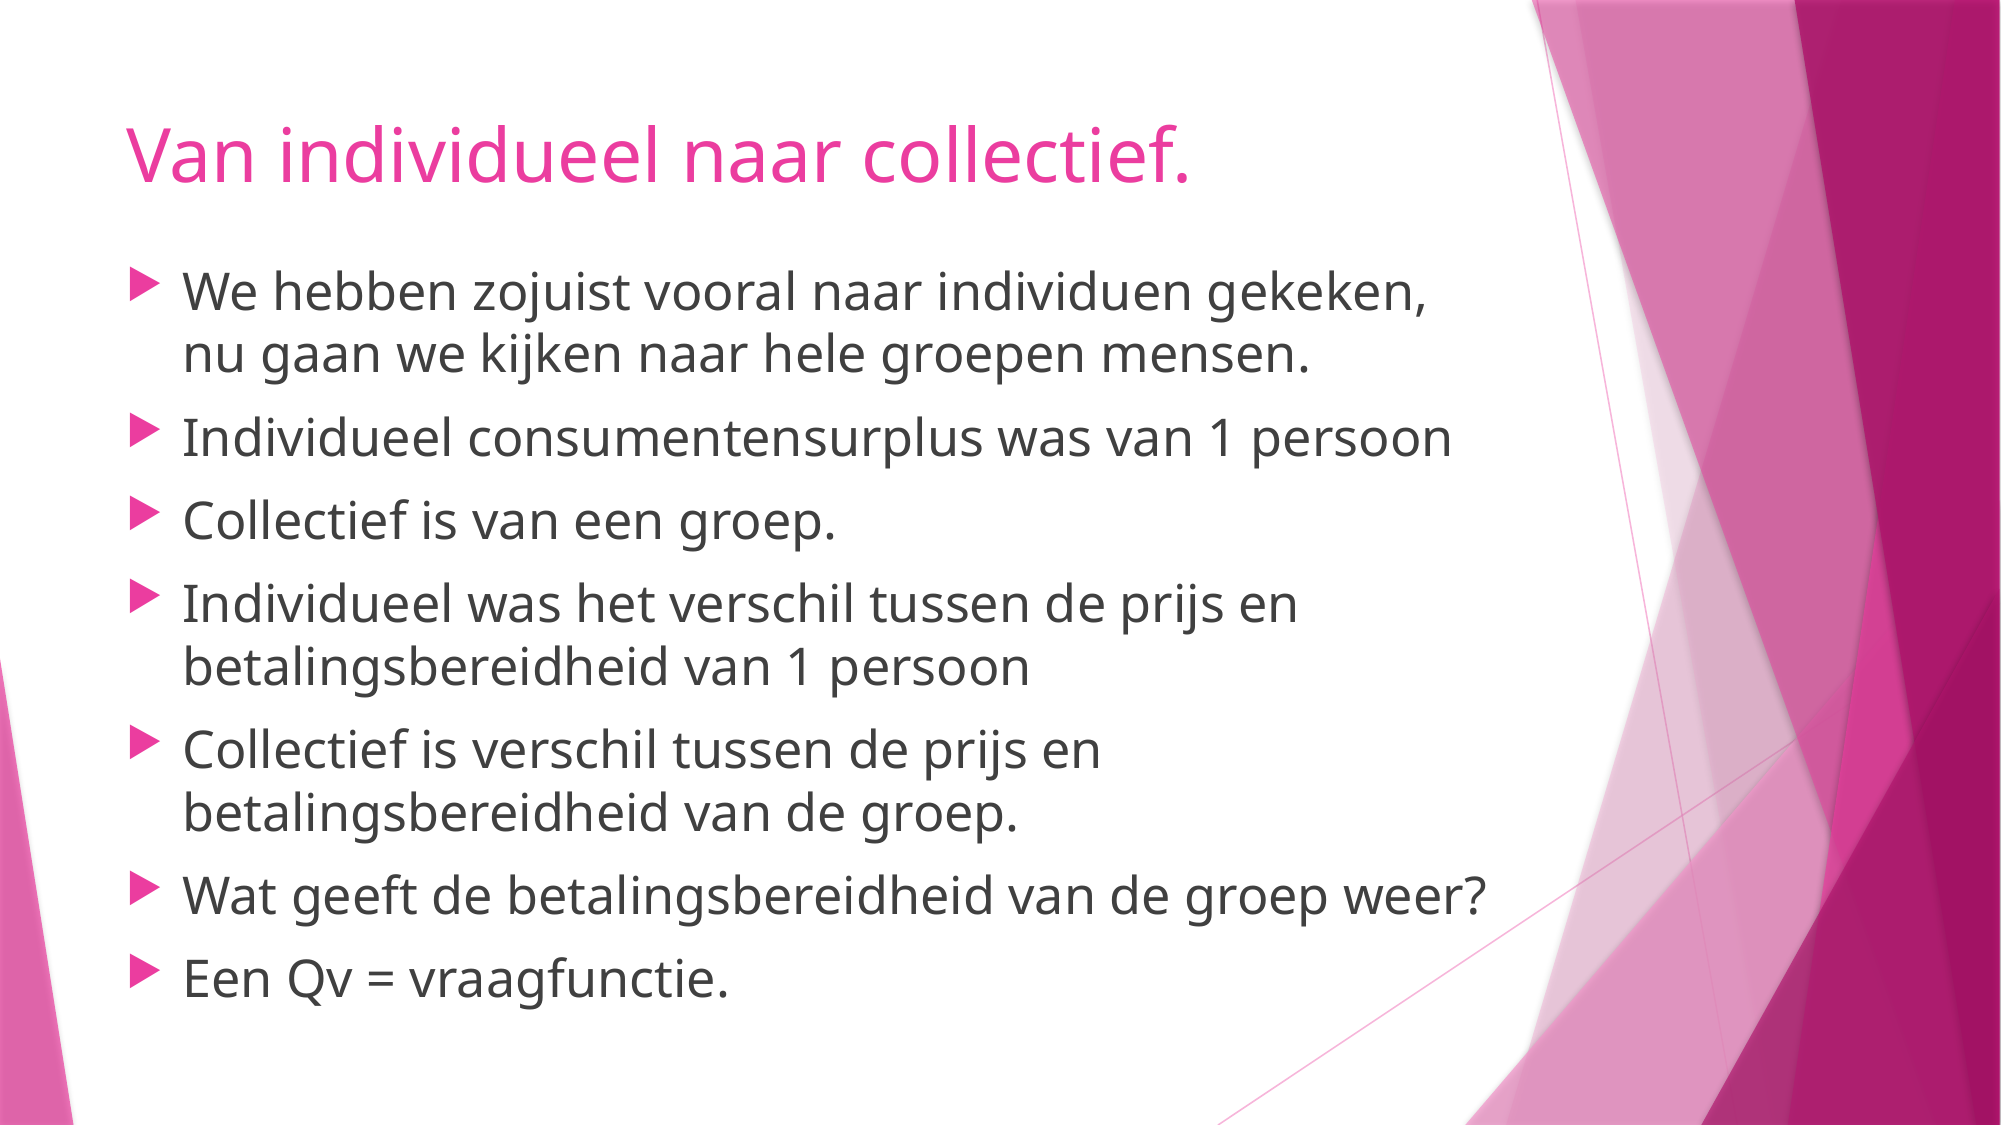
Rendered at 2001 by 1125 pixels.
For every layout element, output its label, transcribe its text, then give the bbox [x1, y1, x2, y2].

title Van individueel naar collectief. [111, 99, 1522, 250]
list We hebben zojuist vooral naar individuen gekeken, nu gaan we kijken naar hele groepen mensen. Individueel consumentensurplus was van 1 persoon Collectief is van een groep. Individueel was het verschil tussen de prijs en betalingsbereidheid van 1 persoon Collectief is verschil tussen de prijs en betalingsbereidheid van de groep. Wat geeft de betalingsbereidheid van de groep weer? Een Qv = vraagfunctie. [111, 250, 1522, 991]
